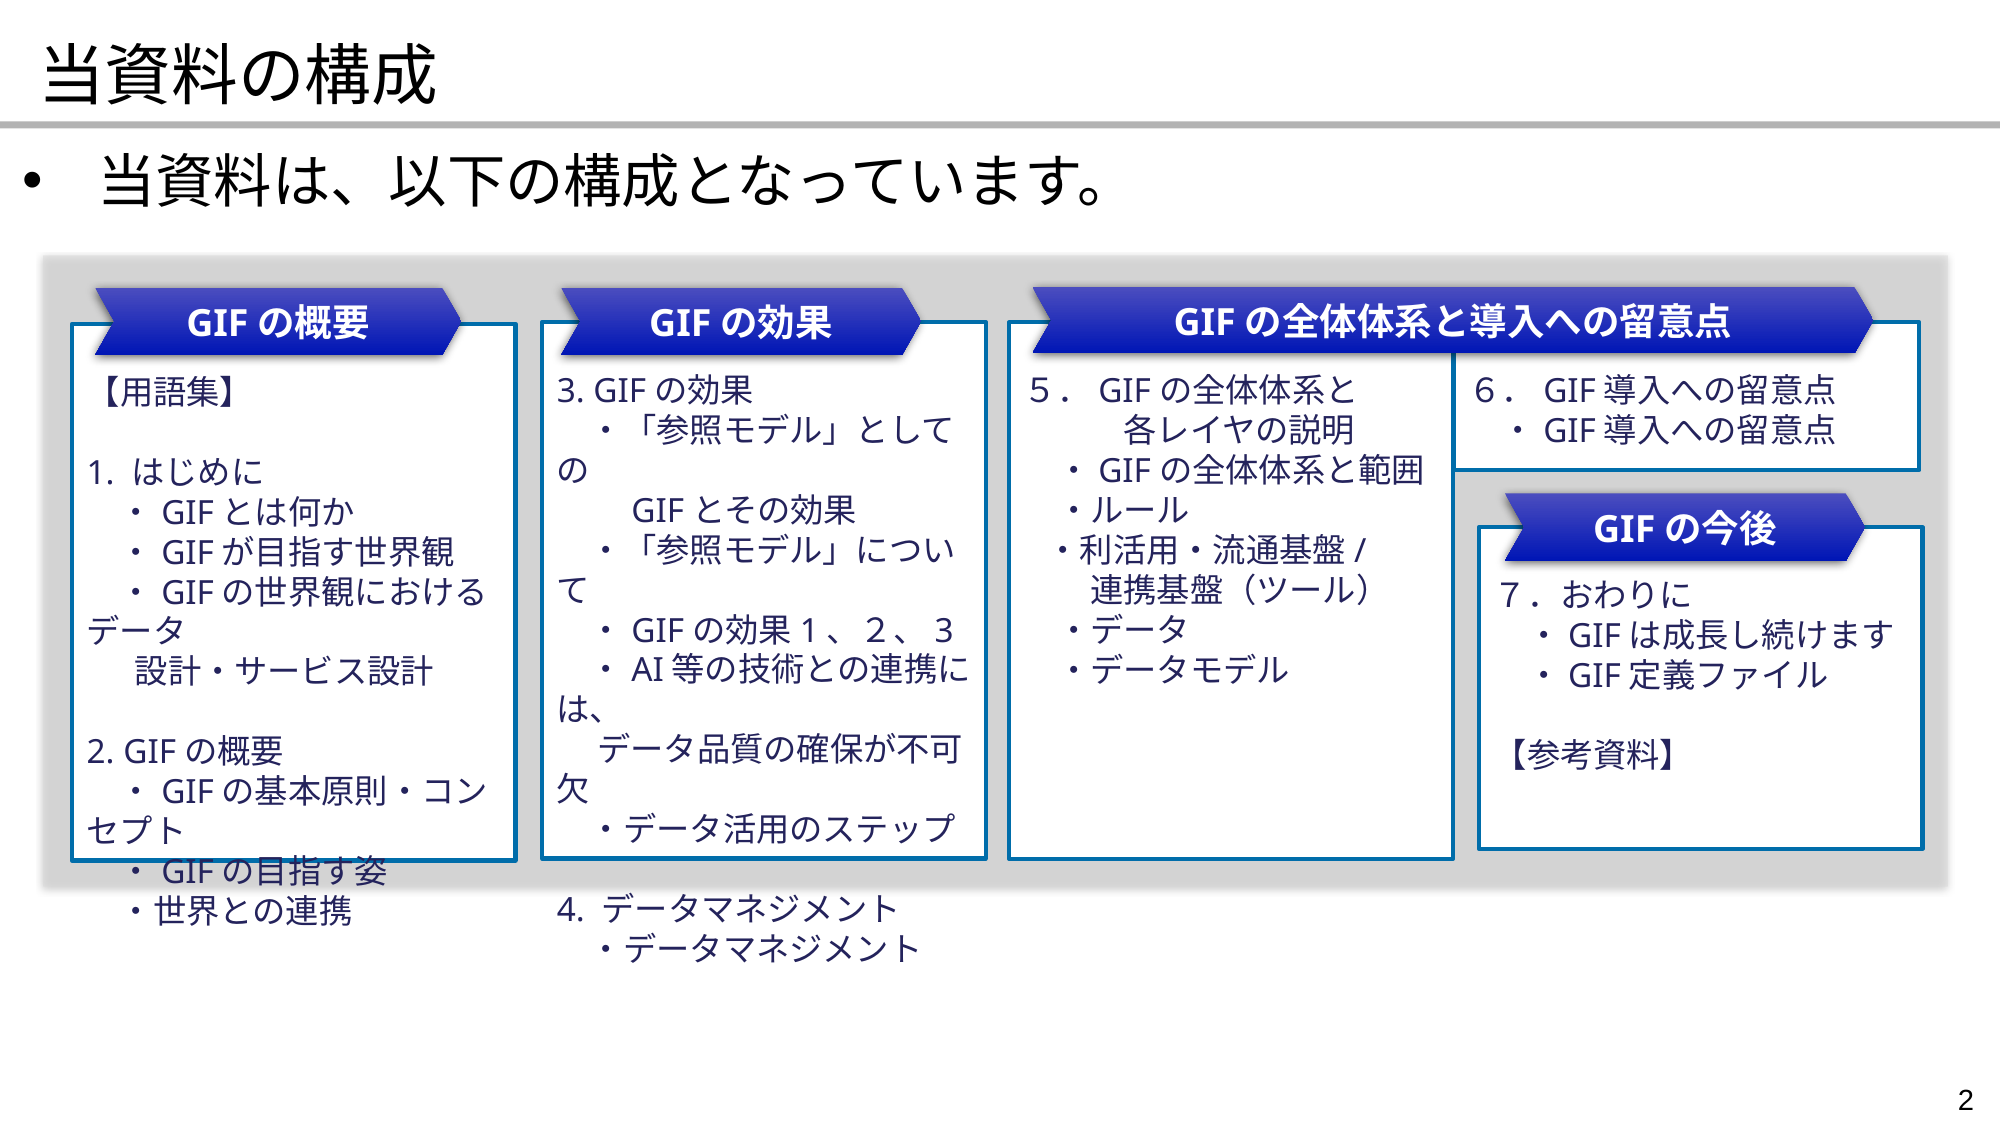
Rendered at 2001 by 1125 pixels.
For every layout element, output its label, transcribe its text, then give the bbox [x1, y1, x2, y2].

text_box GIFの今後 [1505, 493, 1865, 561]
text_box ５．GIFの全体体系と 各レイヤの説明 ・GIFの全体体系と範囲 ・ルール ・利活用・流通基盤/ 連携基盤（ツール） ・データ ・データモデル [1009, 322, 1453, 860]
slide_number 2 [1881, 1073, 1989, 1124]
text_box GIFの全体体系と導入への留意点 [1032, 287, 1874, 354]
text_box ７．おわりに ・GIFは成長し続けます ・GIF定義ファイル 【参考資料】 [1478, 527, 1923, 849]
text_box 3. GIFの効果 ・「参照モデル」としての GIFとその効果 ・「参照モデル」について ・GIFの効果1、２、3 ・AI等の技術との連携には、 データ品質の確保が不可欠 ・データ活用のステップ 4. データマネジメント ・データマネジメント [542, 321, 986, 859]
text_box 当資料は、以下の構成となっています。 [7, 137, 1993, 222]
text_box 【用語集】 1. はじめに ・GIFとは何か ・GIFが目指す世界観 ・GIFの世界観におけるデータ 設計・サービス設計 2. GIFの概要 ・GIFの基本原則・コンセプト ・GIFの目指す姿 ・世界との連携 [71, 323, 516, 861]
text_box GIFの概要 [95, 287, 462, 356]
text_box [43, 255, 1948, 887]
text_box 当資料の構成 [23, 34, 1910, 121]
text_box GIFの効果 [561, 287, 922, 356]
text_box ６．GIF導入への留意点 ・GIF導入への留意点 [1454, 322, 1920, 471]
